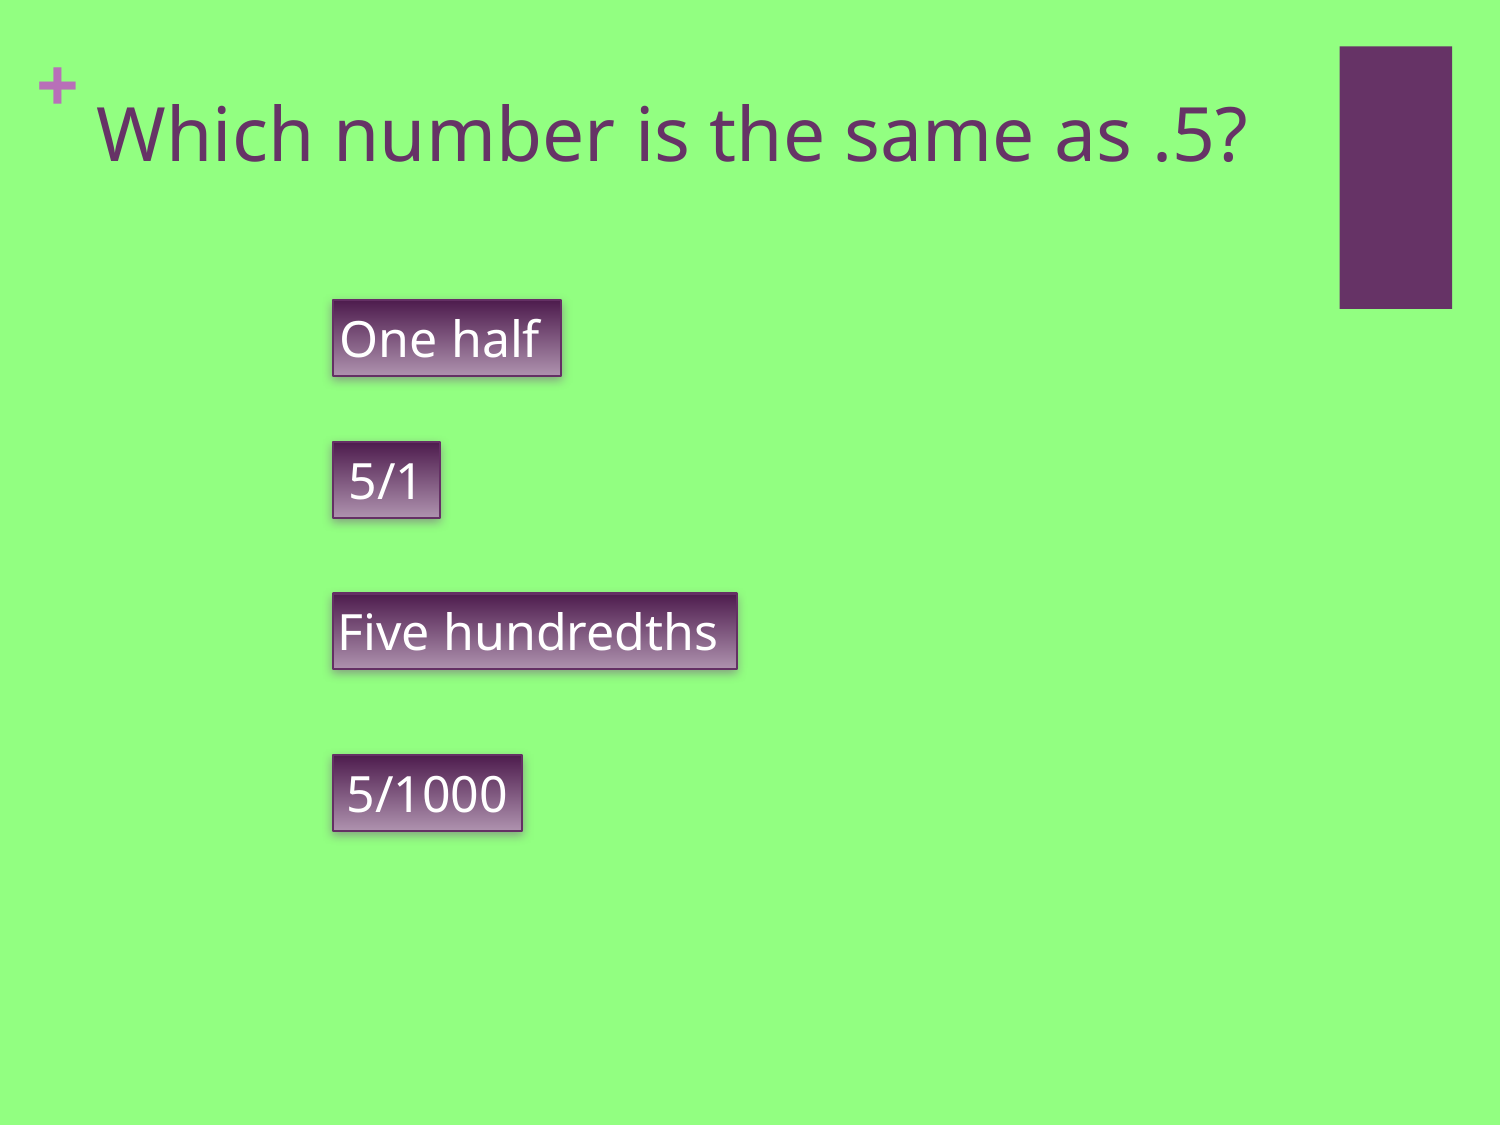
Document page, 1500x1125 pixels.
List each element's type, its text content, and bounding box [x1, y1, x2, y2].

text_box 5/1000 [332, 755, 523, 830]
text_box Five hundredths [322, 593, 747, 669]
title Which number is the same as .5? [81, 79, 1322, 263]
text_box 5/1 [333, 442, 439, 517]
text_box One half [325, 300, 569, 376]
